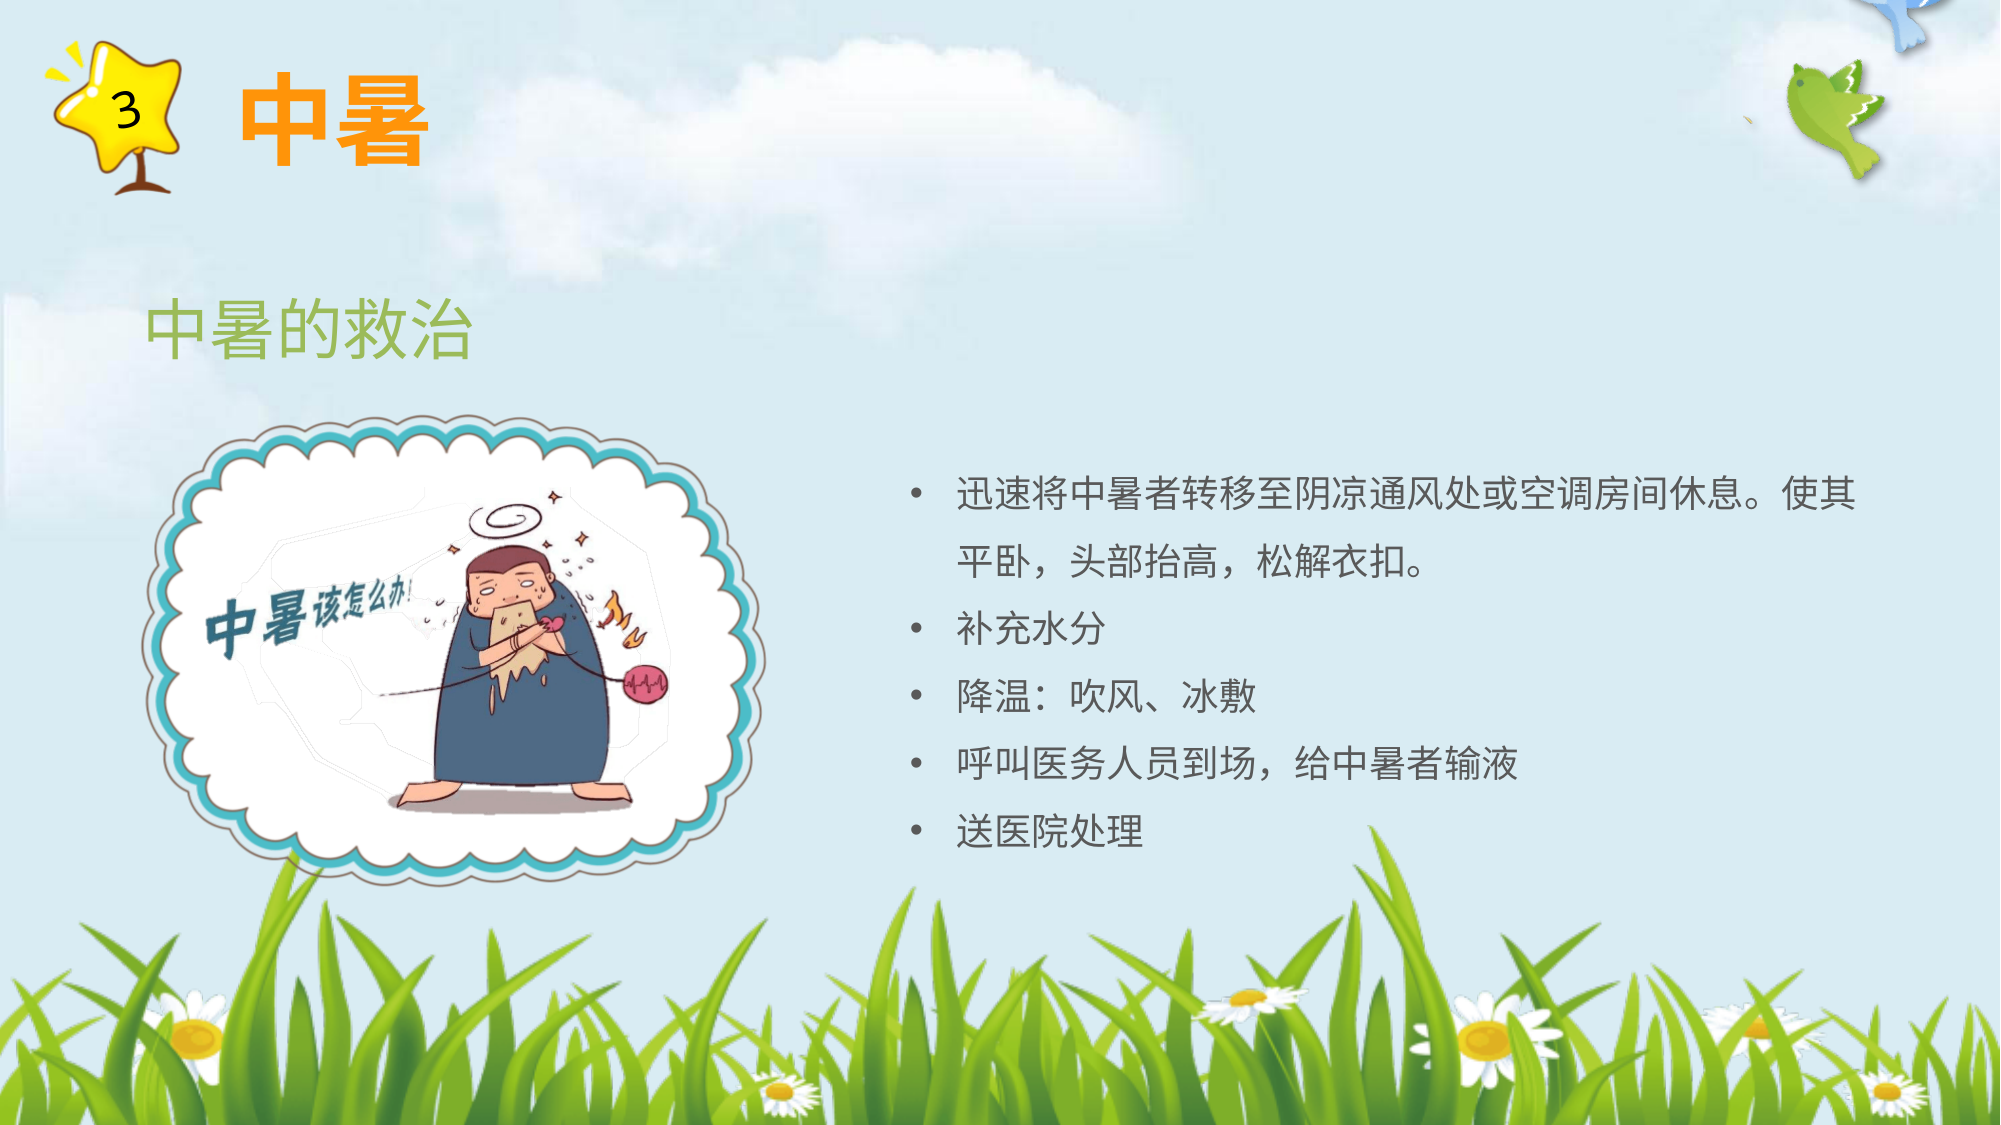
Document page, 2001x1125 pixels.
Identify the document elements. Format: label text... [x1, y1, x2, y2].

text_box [90, 399, 780, 910]
picture [0, 0, 2001, 1125]
text_box 迅速将中暑者转移至阴凉通风处或空调房间休息。使其平卧，头部抬高，松解衣扣。 补充水分 降温：吹风、冰敷 呼叫医务人员到场，给中暑者输液 送医院处理 [895, 440, 1896, 860]
text_box 中暑的救治 [127, 280, 963, 376]
